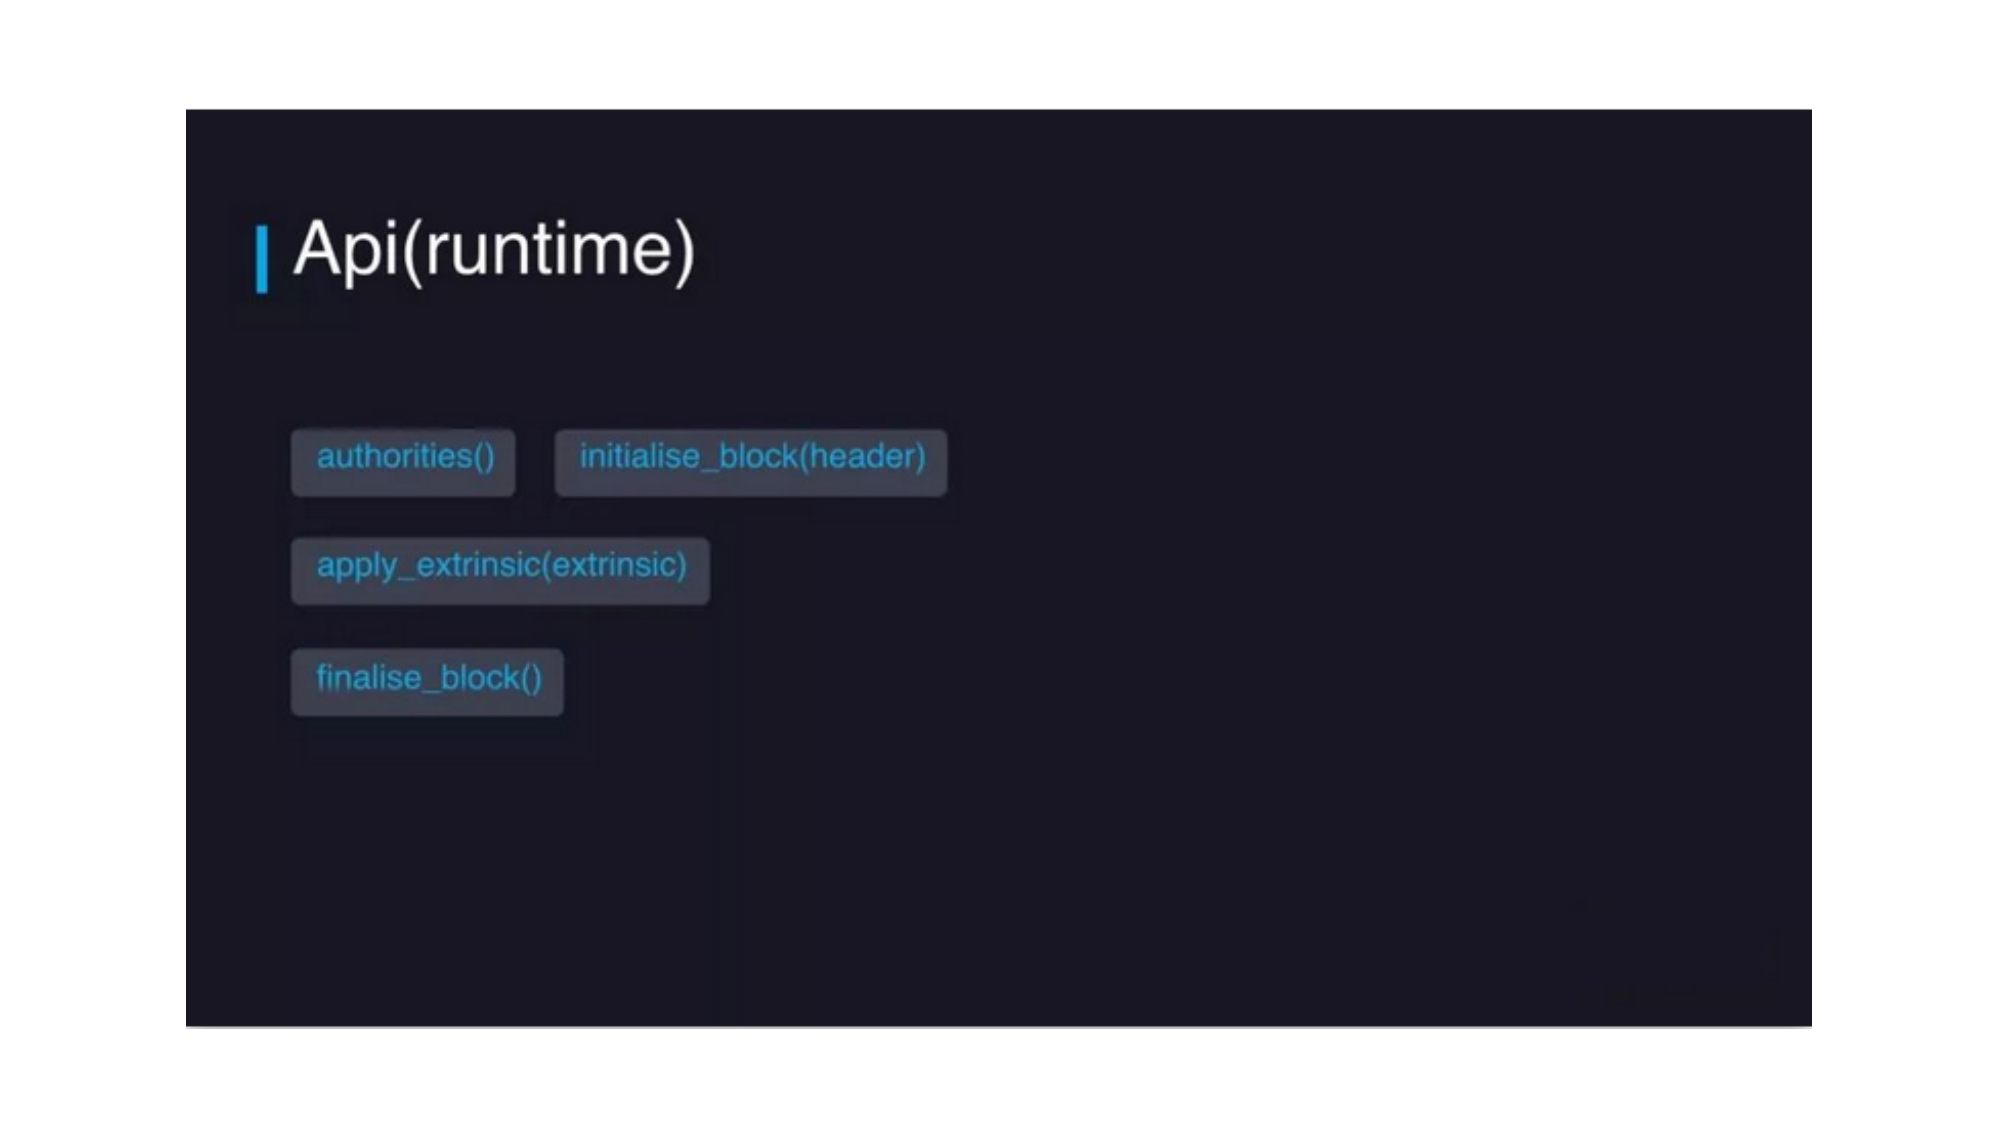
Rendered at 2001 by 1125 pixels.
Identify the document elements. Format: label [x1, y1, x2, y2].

picture [186, 107, 1812, 1030]
